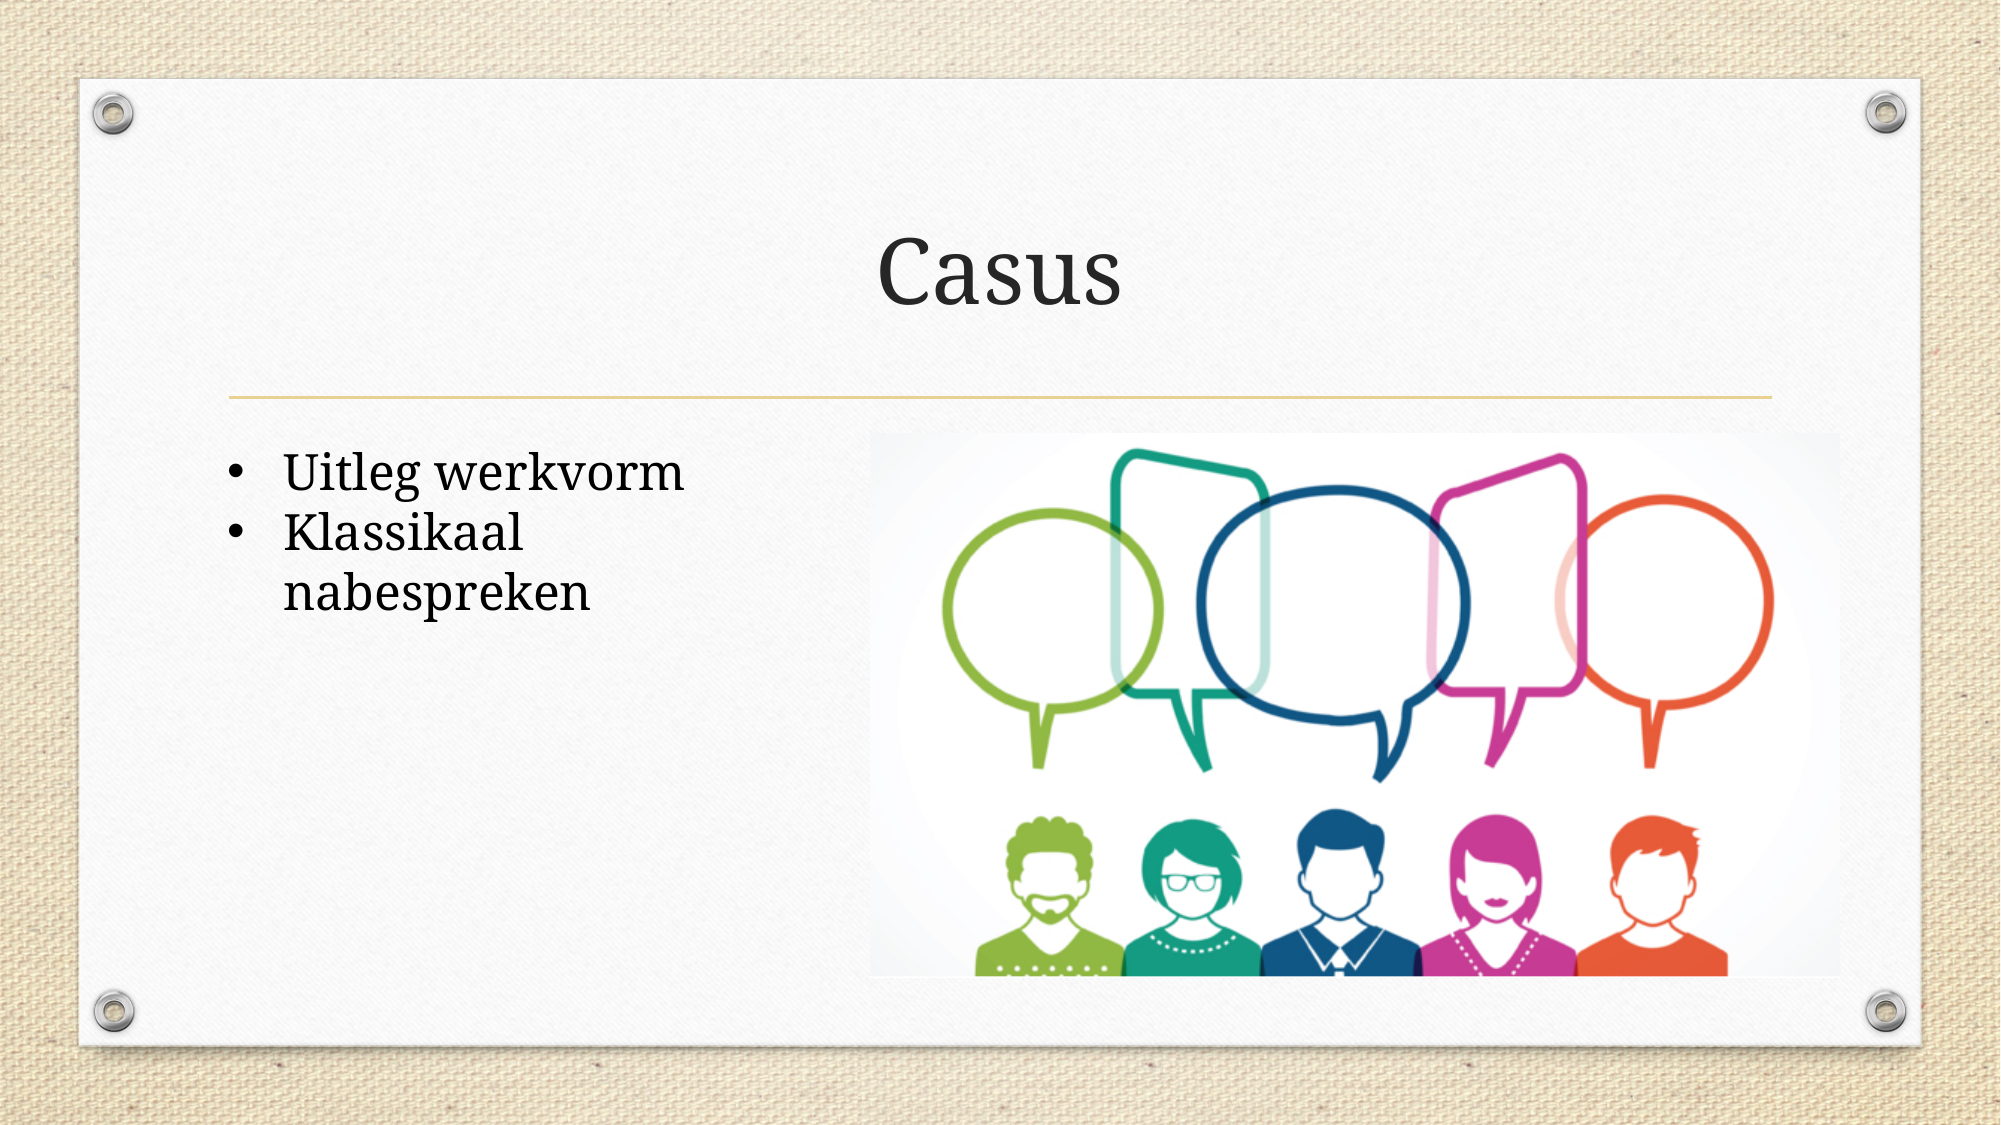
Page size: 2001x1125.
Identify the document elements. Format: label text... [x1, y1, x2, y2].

title Casus [212, 161, 1788, 375]
text_box Uitleg werkvorm Klassikaal nabespreken [212, 433, 836, 719]
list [870, 433, 1841, 978]
picture [0, 0, 2001, 1125]
